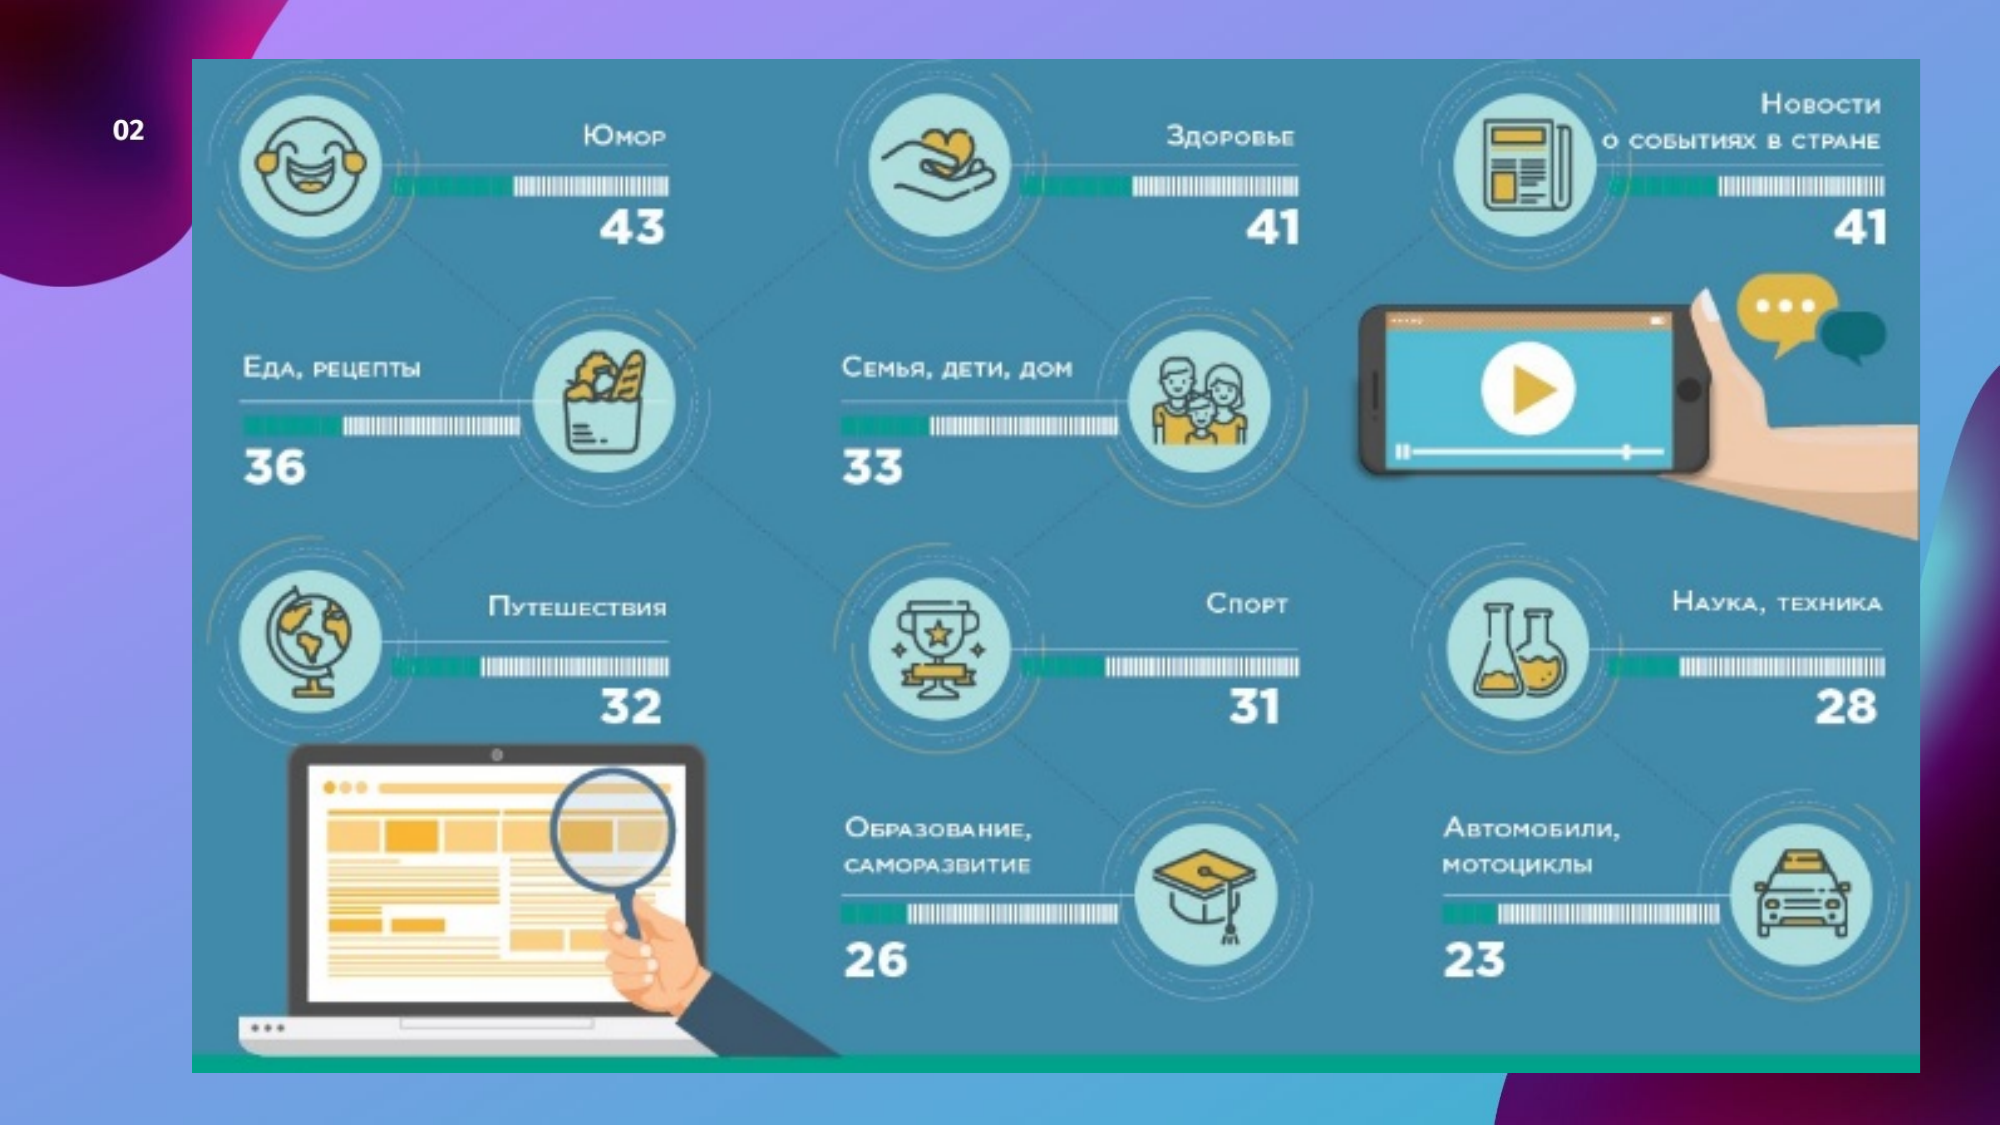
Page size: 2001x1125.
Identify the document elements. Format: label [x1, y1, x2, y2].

picture [0, 0, 2000, 1125]
list [192, 59, 1921, 1073]
